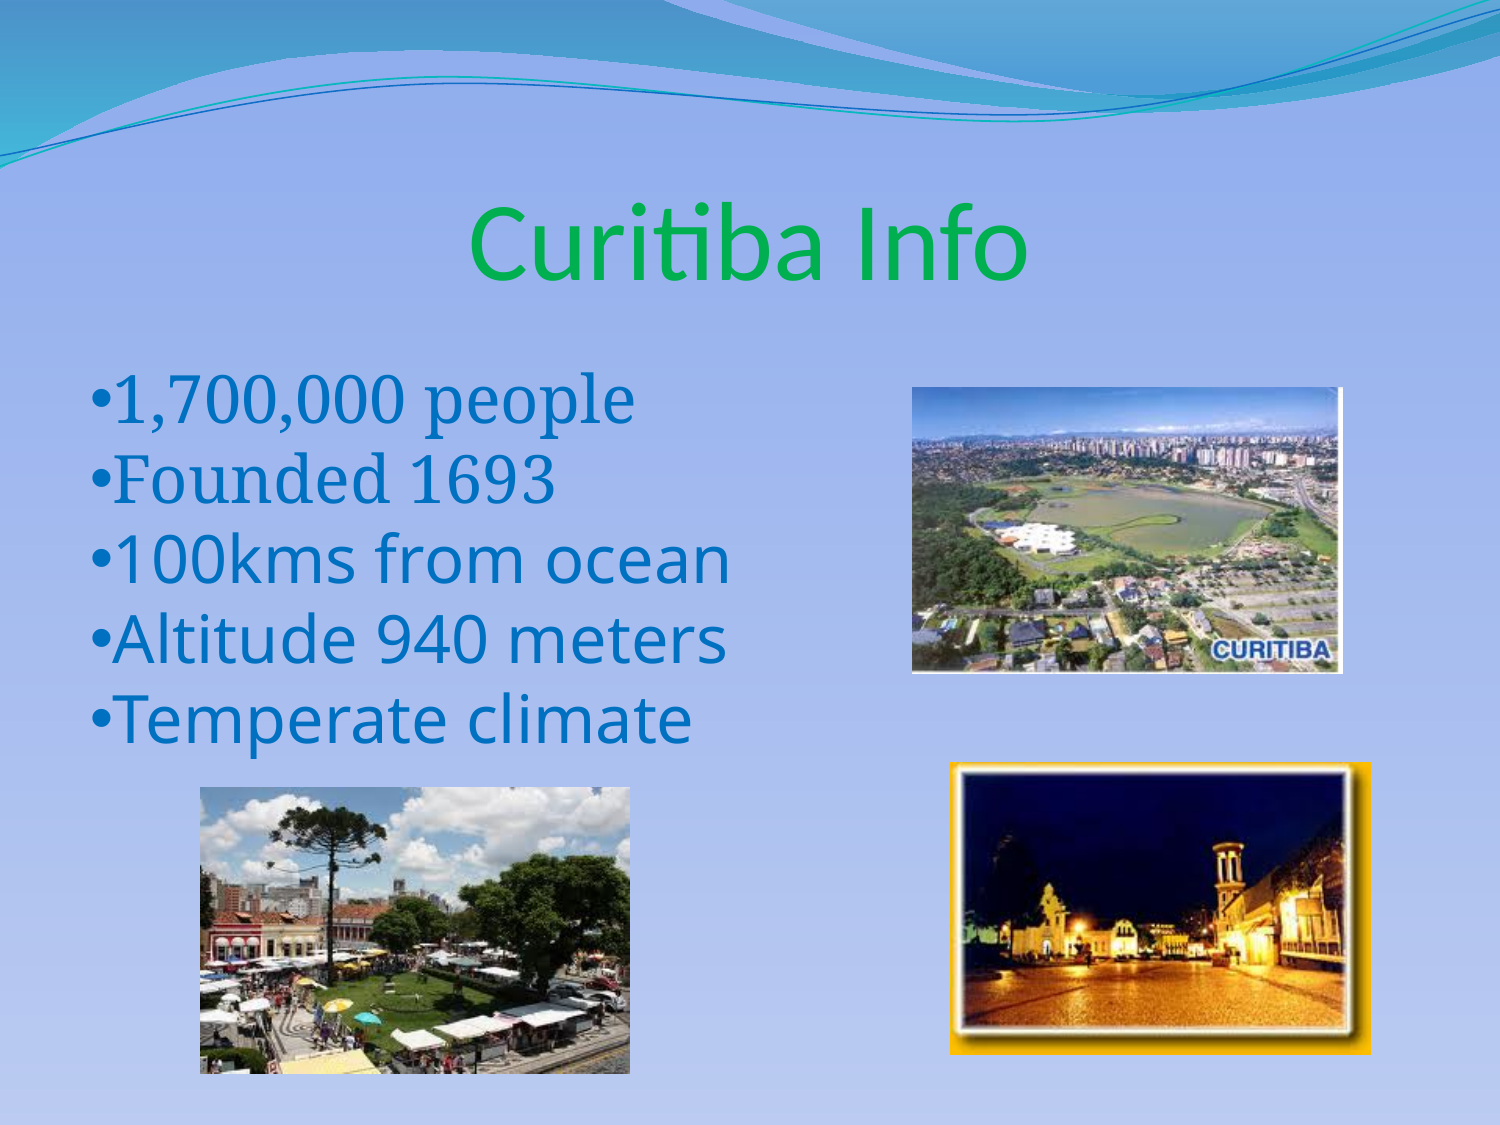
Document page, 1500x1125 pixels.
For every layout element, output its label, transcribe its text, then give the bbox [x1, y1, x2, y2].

picture [912, 387, 1343, 674]
title Curitiba Info [75, 115, 1425, 303]
picture [199, 787, 630, 1074]
text_box 1,700,000 people Founded 1693 100kms from ocean Altitude 940 meters Temperate climate [74, 349, 825, 765]
picture [949, 762, 1371, 1055]
